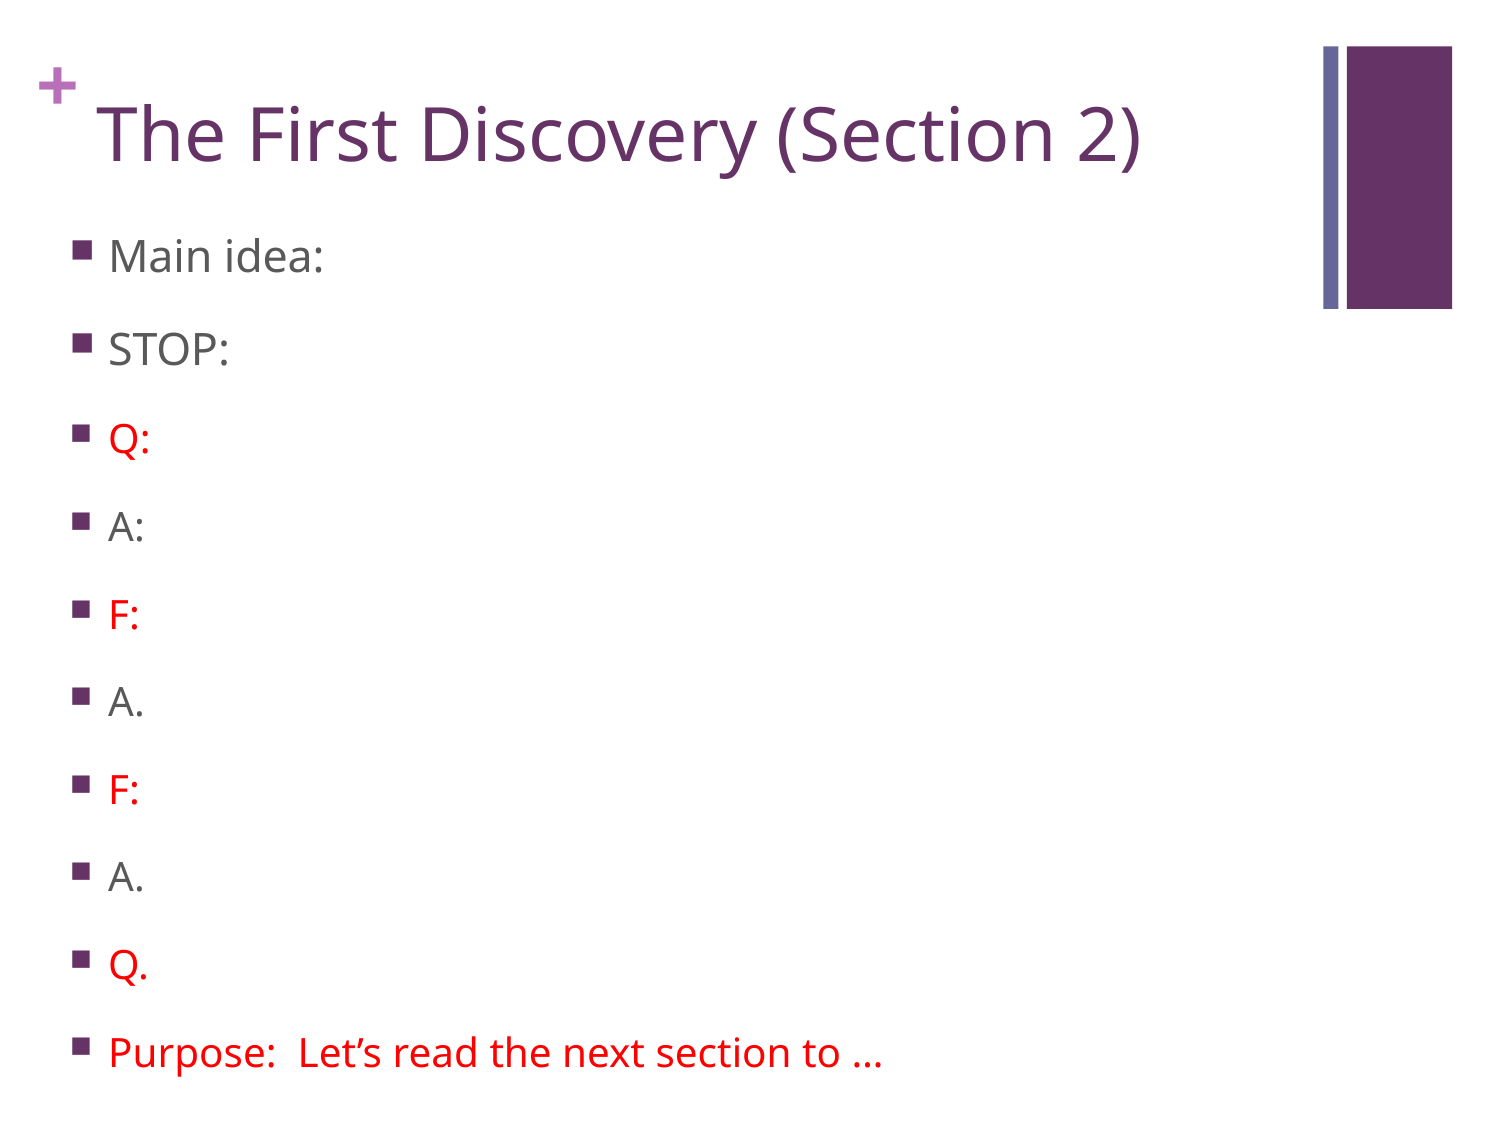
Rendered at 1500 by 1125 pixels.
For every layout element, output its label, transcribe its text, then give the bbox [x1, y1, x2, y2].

list Main idea: STOP: Q: A: F: A. F: A. Q. Purpose: Let’s read the next section to … [55, 220, 1295, 1083]
title The First Discovery (Section 2) [81, 79, 1322, 263]
